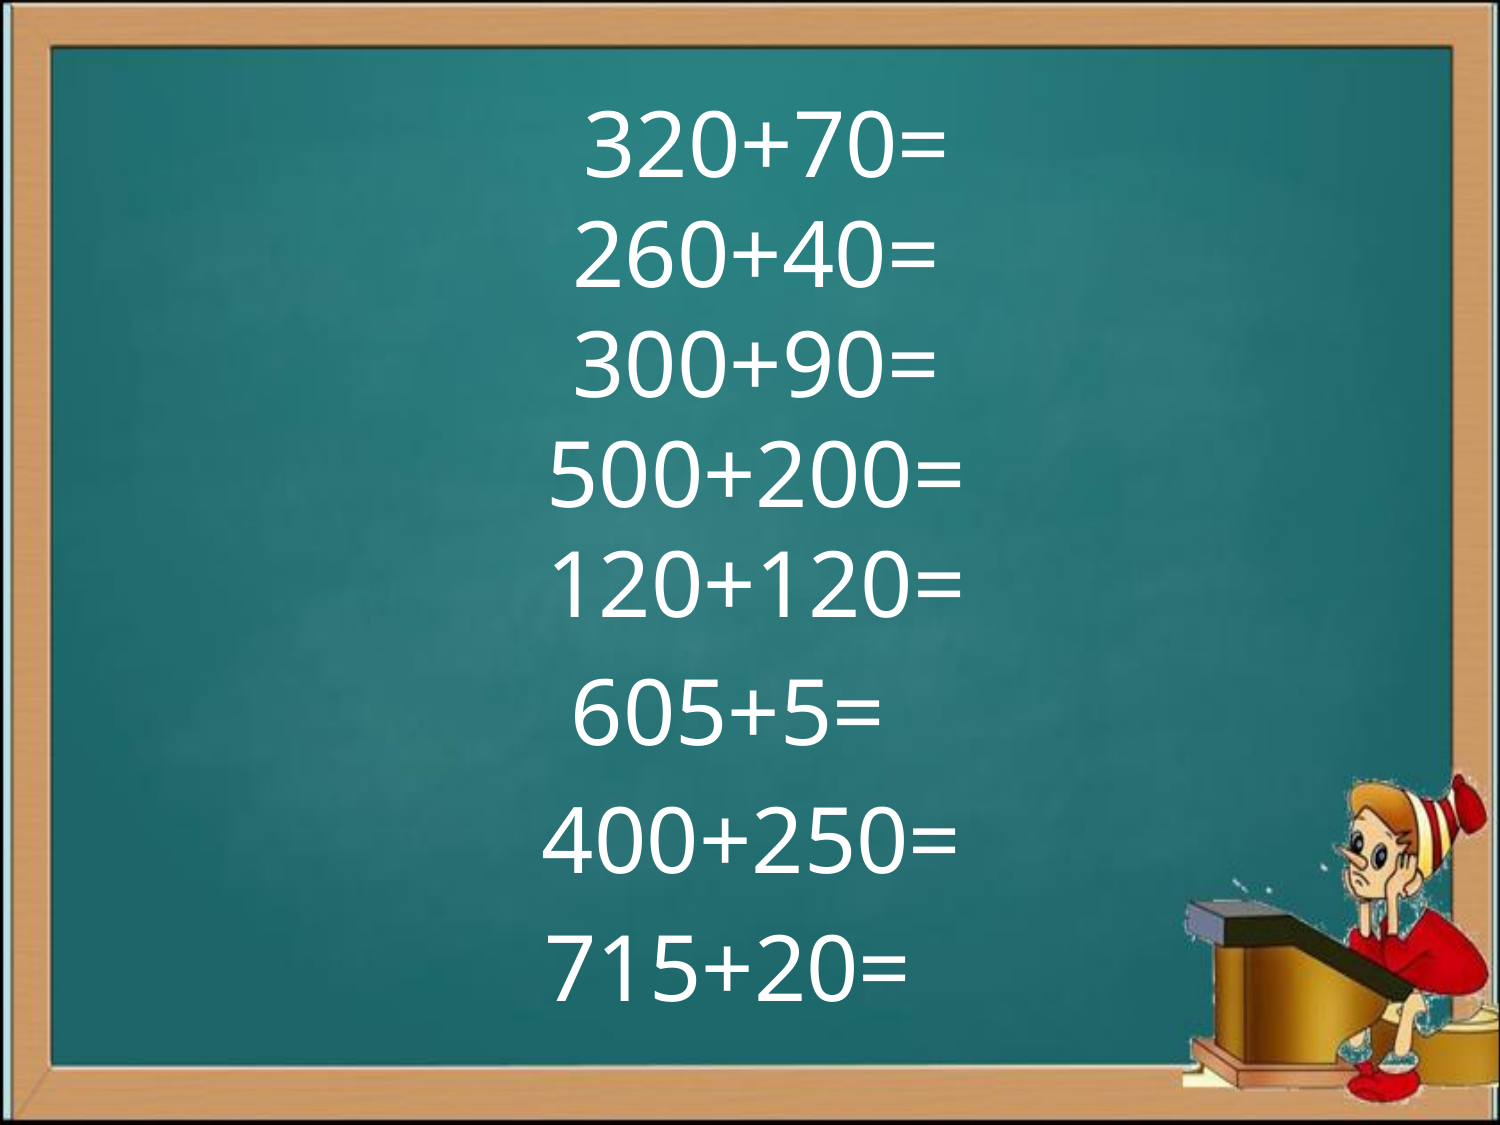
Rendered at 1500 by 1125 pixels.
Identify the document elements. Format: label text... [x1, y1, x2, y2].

list 320+70= 260+40= 300+90= 500+200= 120+120= 605+5= 400+250= 715+20= [52, 77, 1404, 929]
picture [0, 0, 1500, 1125]
